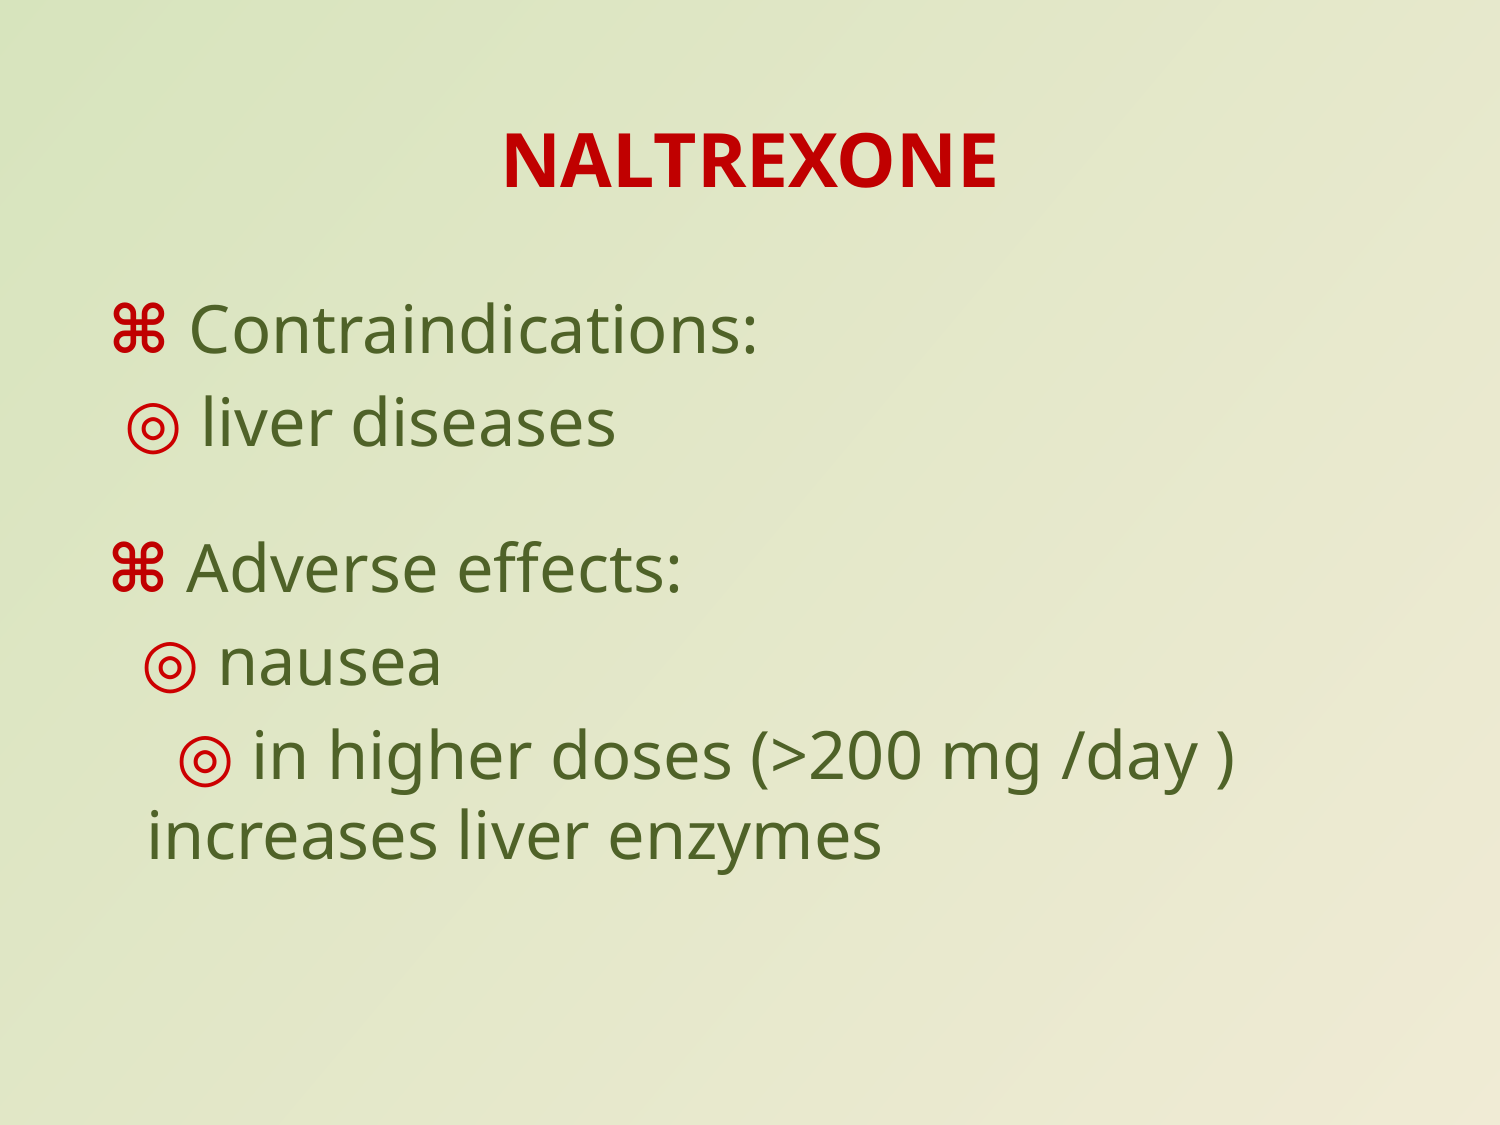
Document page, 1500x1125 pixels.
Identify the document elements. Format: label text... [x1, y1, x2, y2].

list NALTREXONE ⌘ Contraindications: ◎ liver diseases ⌘ Adverse effects: ◎ nausea ◎ in higher doses (>200 mg /day ) increases liver enzymes [75, 105, 1425, 1079]
